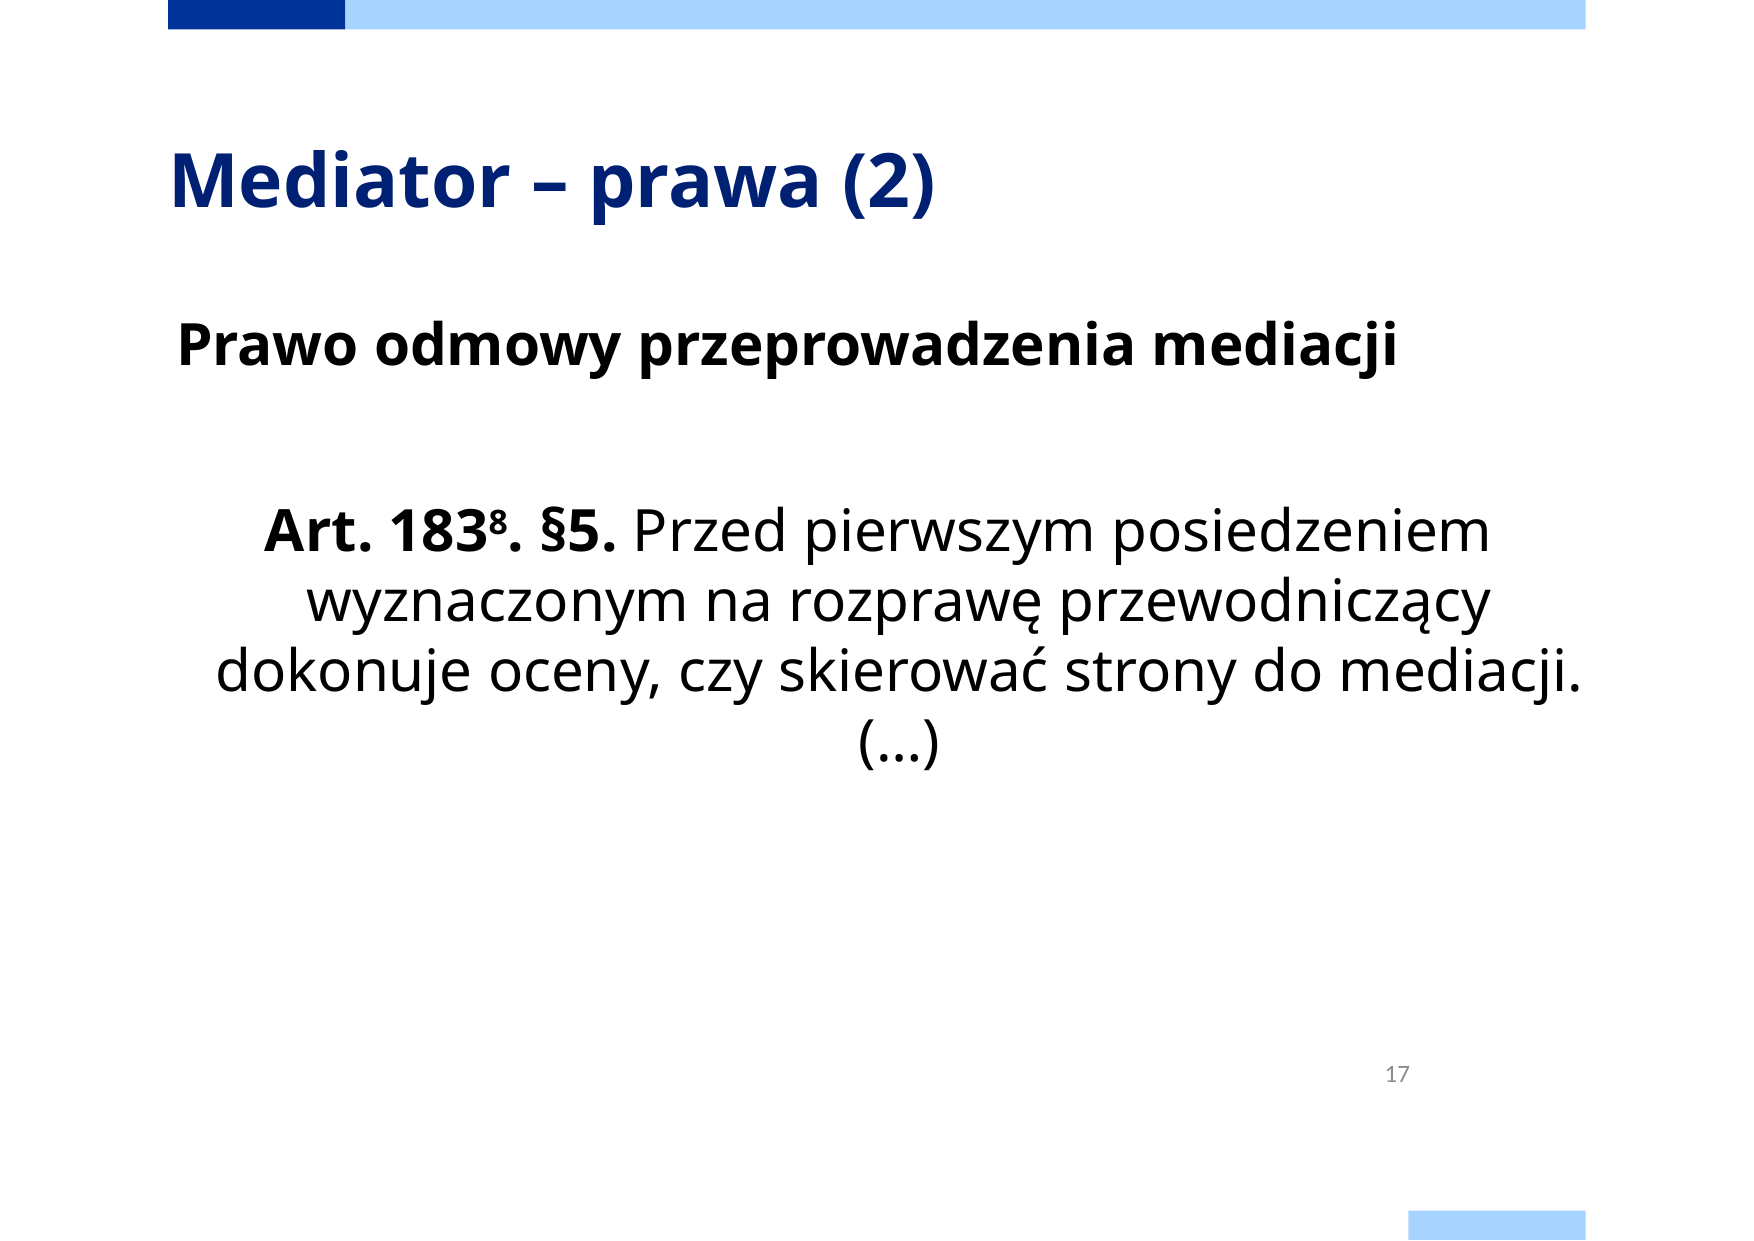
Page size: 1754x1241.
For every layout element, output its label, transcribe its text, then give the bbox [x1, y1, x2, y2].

title Mediator – prawa (2) [168, 147, 1586, 307]
list Prawo odmowy przeprowadzenia mediacji Art. 1838. §5. Przed pierwszym posiedzeniem wyznaczonym na rozprawę przewodniczący dokonuje oceny, czy skierować strony do mediacji. (…) [134, 307, 1623, 1193]
slide_number 17 [1074, 1042, 1425, 1103]
